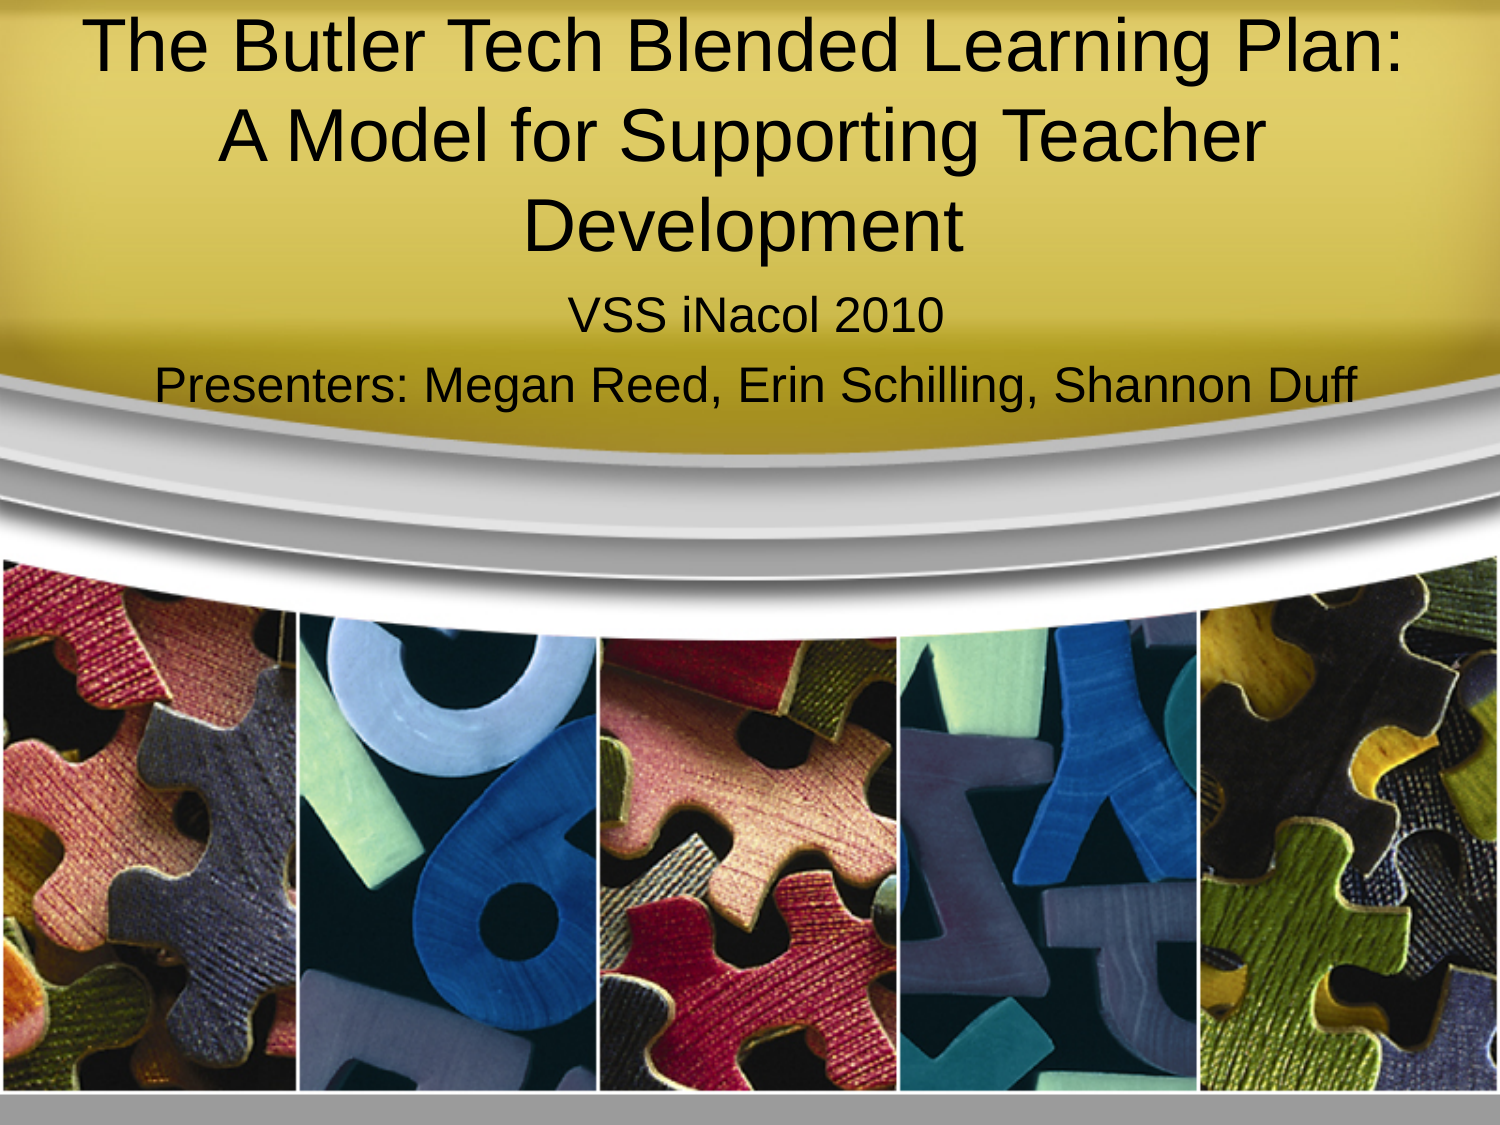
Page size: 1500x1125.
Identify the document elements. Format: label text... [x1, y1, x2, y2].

title The Butler Tech Blended Learning Plan: A Model for Supporting Teacher Development [37, 49, 1451, 213]
subtitle VSS iNacol 2010 Presenters: Megan Reed, Erin Schilling, Shannon Duff [112, 274, 1401, 413]
picture [0, 0, 1500, 1125]
